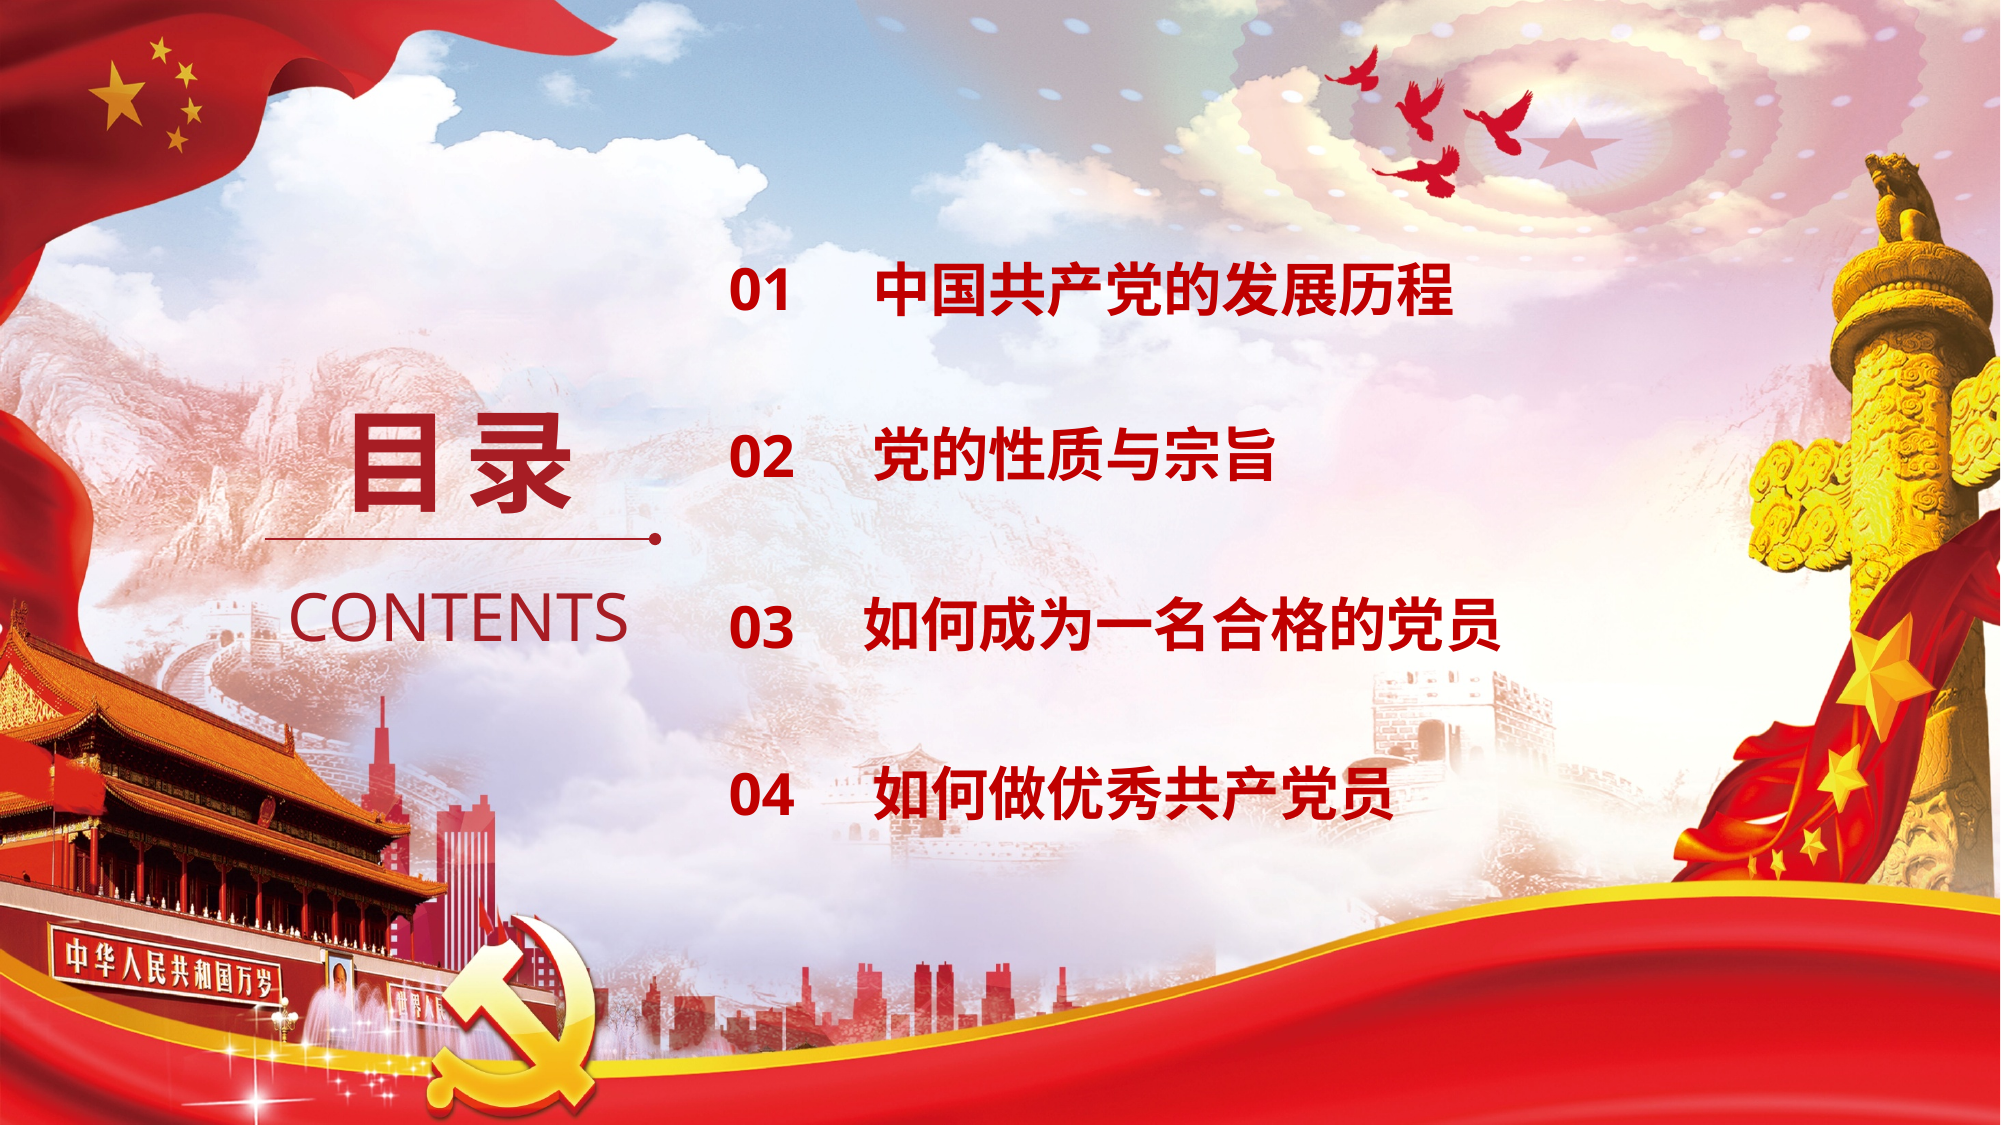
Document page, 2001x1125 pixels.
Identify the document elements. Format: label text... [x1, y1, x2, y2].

text_box 02 [690, 407, 834, 522]
text_box 中国共产党的发展历程 [852, 242, 1642, 335]
picture [0, 0, 2001, 1125]
text_box 01 [690, 240, 834, 355]
text_box 如何做优秀共产党员 [852, 745, 1642, 838]
text_box 党的性质与宗旨 [852, 407, 1642, 500]
text_box 如何成为一名合格的党员 [842, 576, 1642, 669]
text_box 04 [690, 745, 834, 860]
text_box CONTENTS [273, 567, 646, 662]
text_box 目录 [325, 383, 593, 534]
text_box 03 [690, 578, 834, 692]
